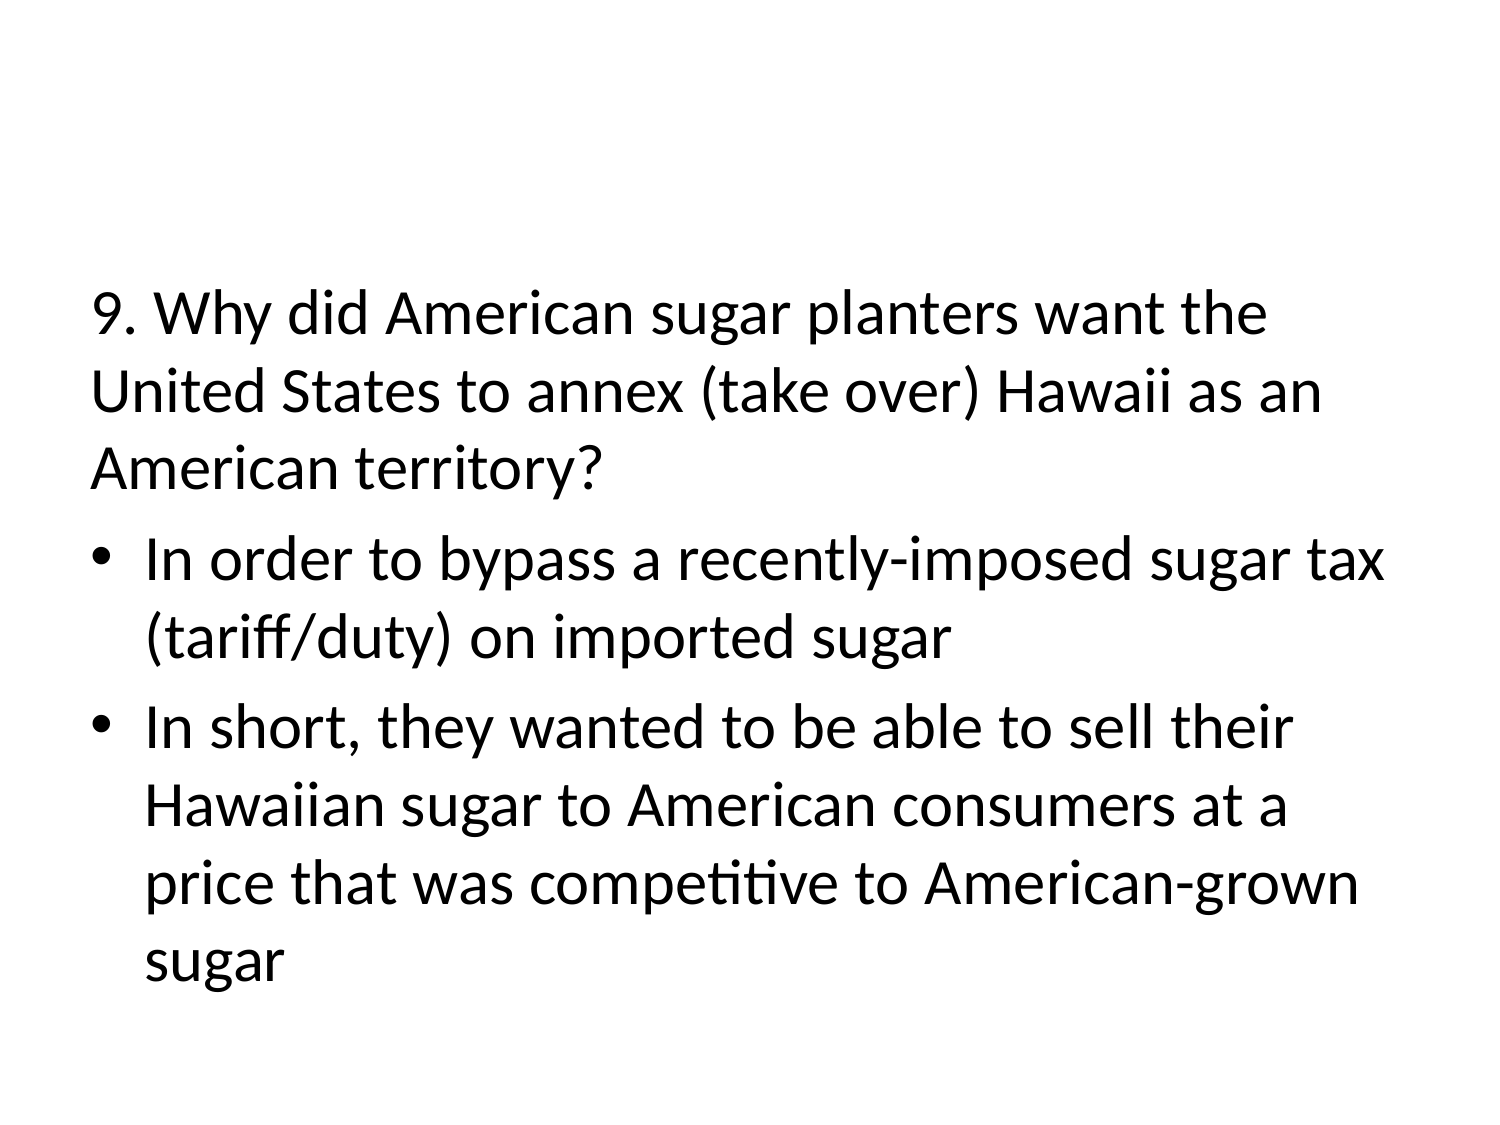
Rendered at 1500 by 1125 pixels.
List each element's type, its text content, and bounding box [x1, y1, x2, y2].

list 9. Why did American sugar planters want the United States to annex (take over) Hawaii as an American territory? In order to bypass a recently-imposed sugar tax (tariff/duty) on imported sugar In short, they wanted to be able to sell their Hawaiian sugar to American consumers at a price that was competitive to American-grown sugar [75, 262, 1425, 1005]
